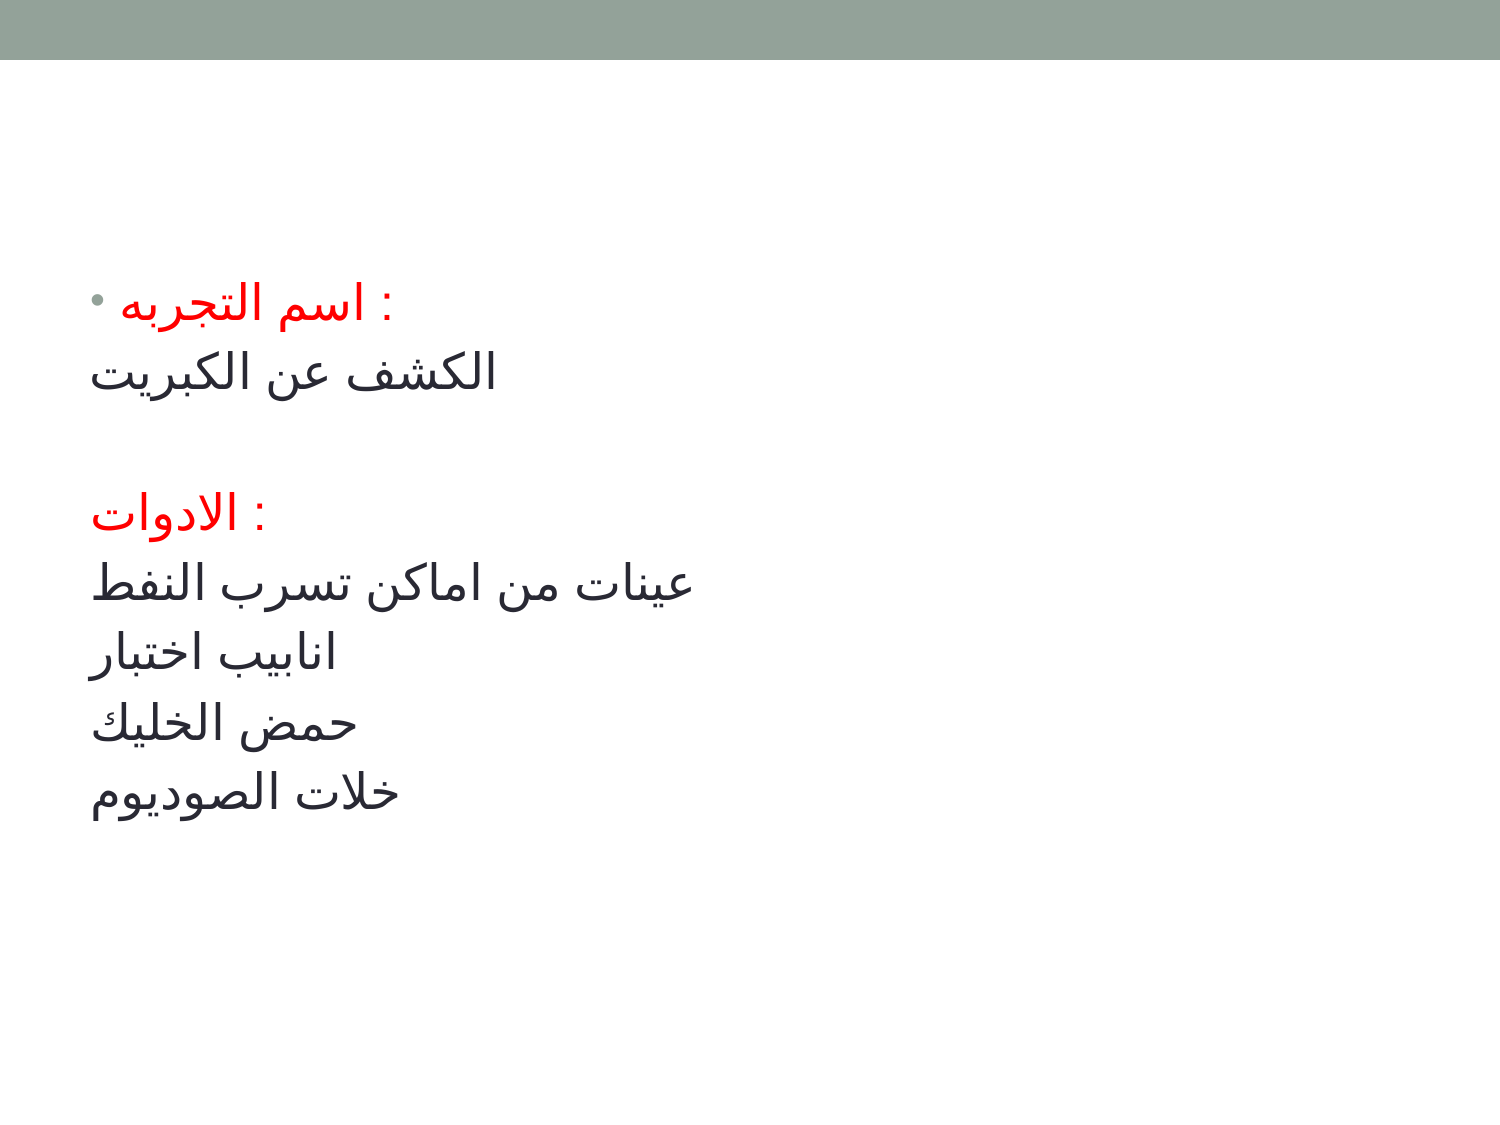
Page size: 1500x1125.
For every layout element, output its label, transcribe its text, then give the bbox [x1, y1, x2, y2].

list اسم التجربه : الكشف عن الكبريت الادوات : عينات من اماكن تسرب النفط انابيب اختبار حمض الخليك خلات الصوديوم [75, 262, 1425, 1063]
